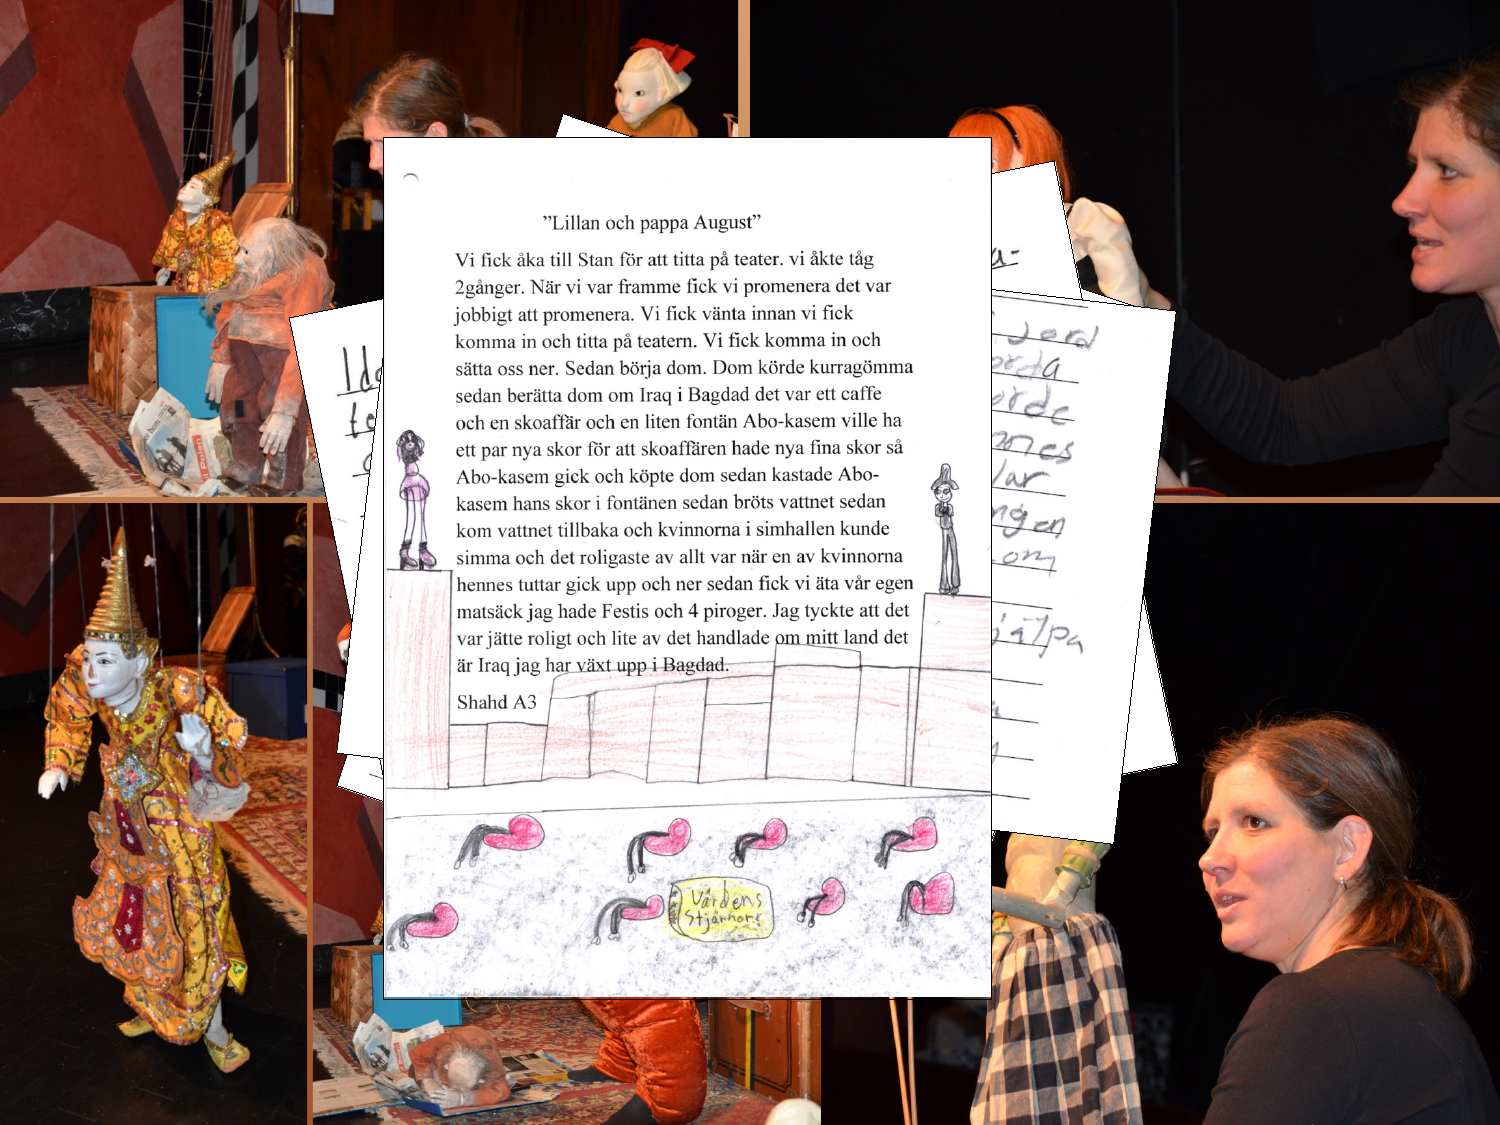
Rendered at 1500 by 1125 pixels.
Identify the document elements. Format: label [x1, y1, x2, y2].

list [749, 0, 1500, 497]
picture [0, 0, 1500, 1125]
